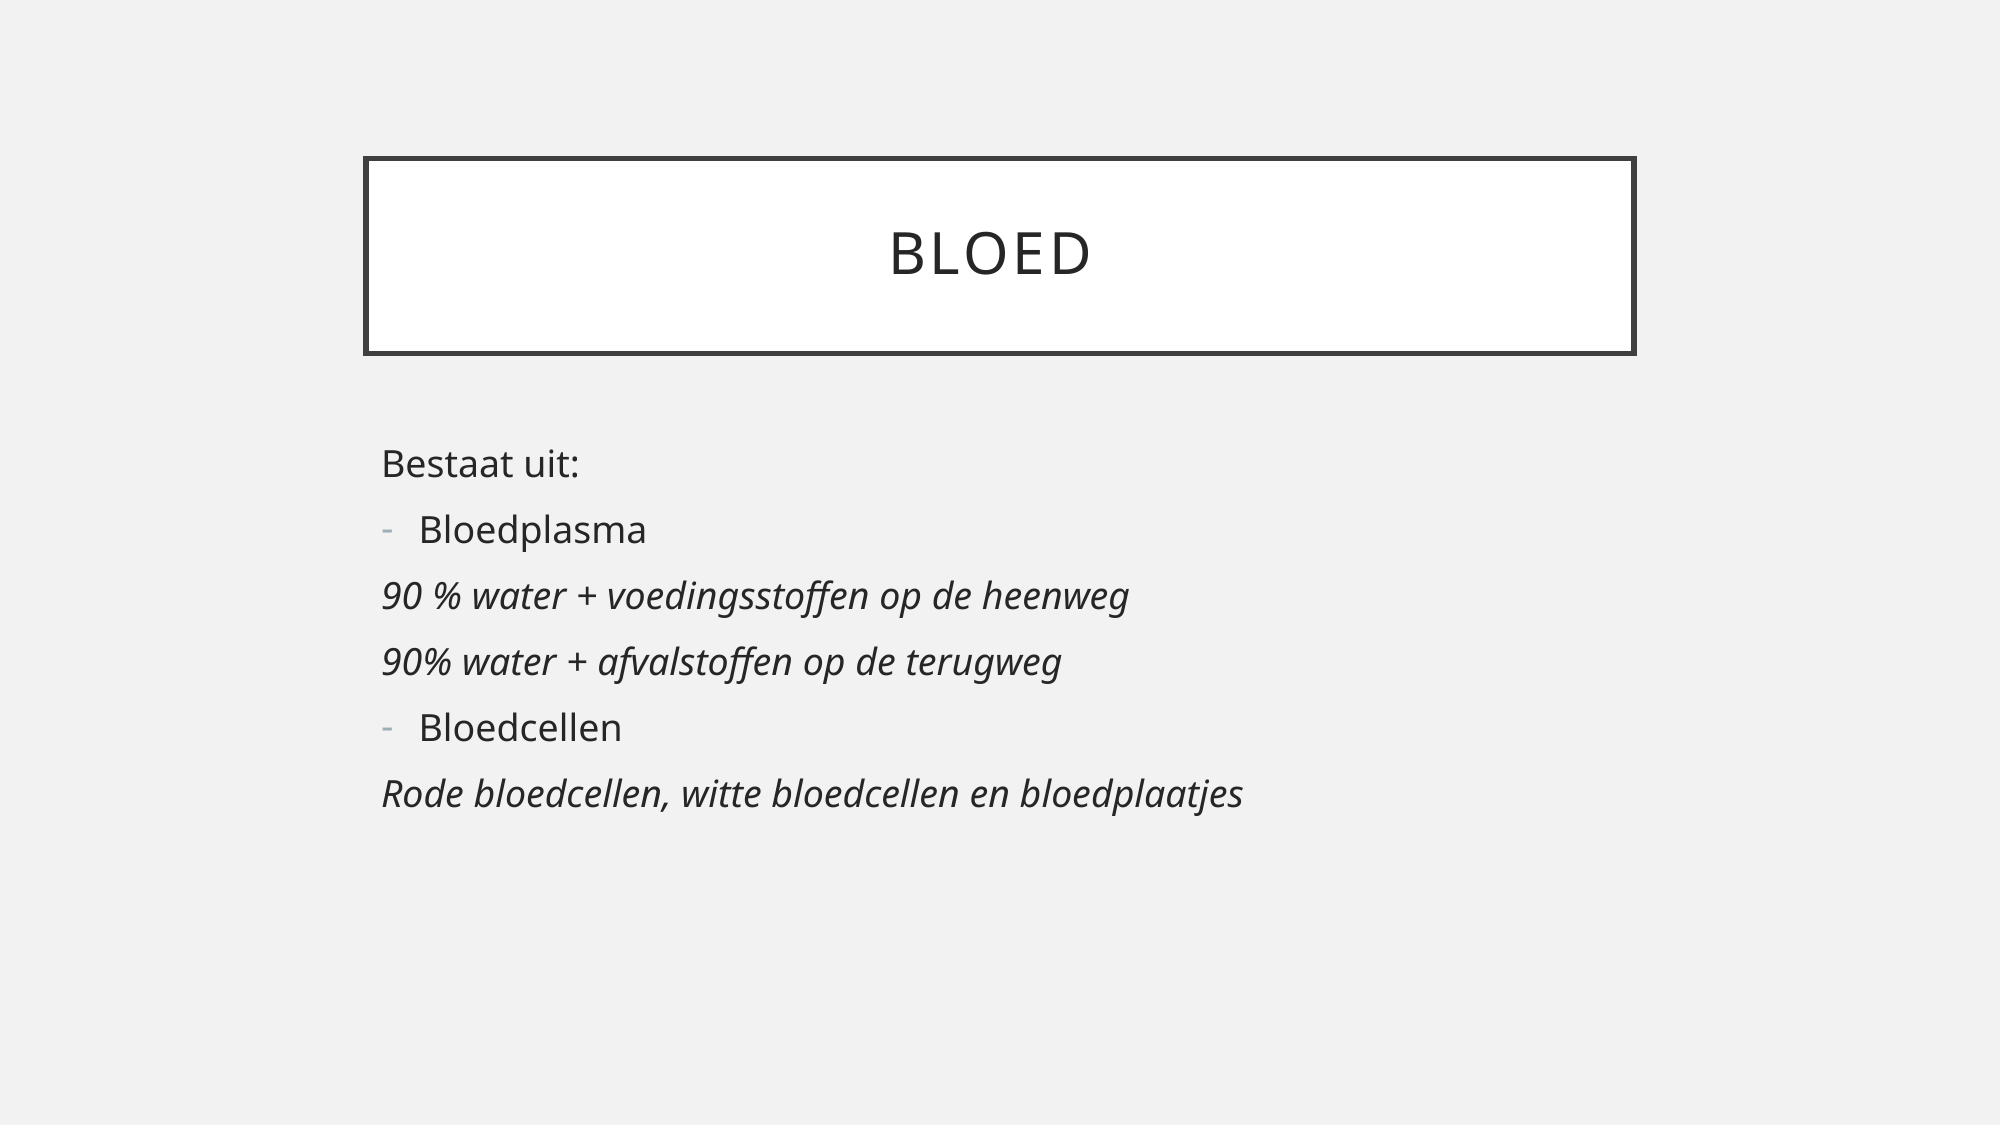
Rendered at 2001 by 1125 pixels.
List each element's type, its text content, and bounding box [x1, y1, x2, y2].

list Bestaat uit: Bloedplasma 90 % water + voedingsstoffen op de heenweg 90% water + afvalstoffen op de terugweg Bloedcellen Rode bloedcellen, witte bloedcellen en bloedplaatjes [366, 432, 1634, 942]
title Bloed [363, 156, 1637, 356]
